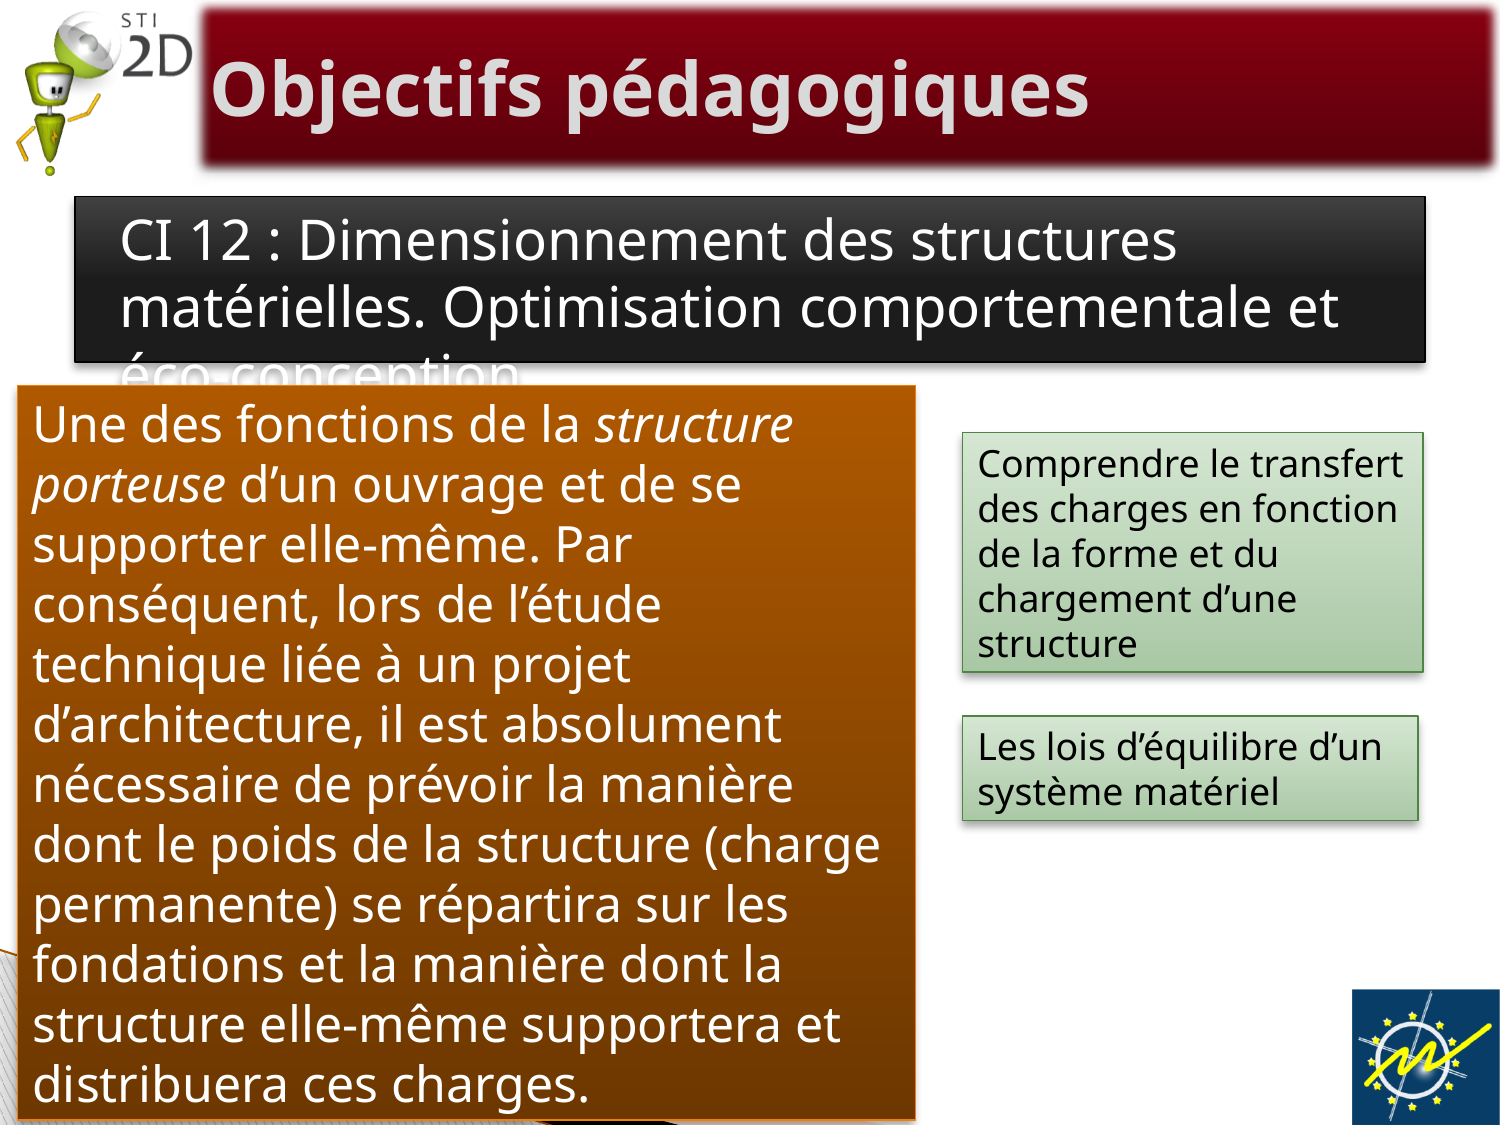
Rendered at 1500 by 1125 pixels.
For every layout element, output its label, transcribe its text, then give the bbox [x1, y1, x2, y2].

text_box Les lois d’équilibre d’un système matériel [962, 715, 1419, 821]
list CI 12 : Dimensionnement des structures matérielles. Optimisation comportementale et éco-conception [74, 196, 1426, 363]
picture [1352, 989, 1500, 1125]
text_box Comprendre le transfert des charges en fonction de la forme et du chargement d’une structure [962, 432, 1424, 673]
text_box Une des fonctions de la structure porteuse d’un ouvrage et de se supporter elle-même. Par conséquent, lors de l’étude technique liée à un projet d’architecture, il est absolument nécessaire de prévoir la manière dont le poids de la structure (charge permanente) se répartira sur les fondations et la manière dont la structure elle-même supportera et distribuera ces charges. [17, 385, 916, 1121]
title Objectifs pédagogiques [194, 0, 1425, 173]
